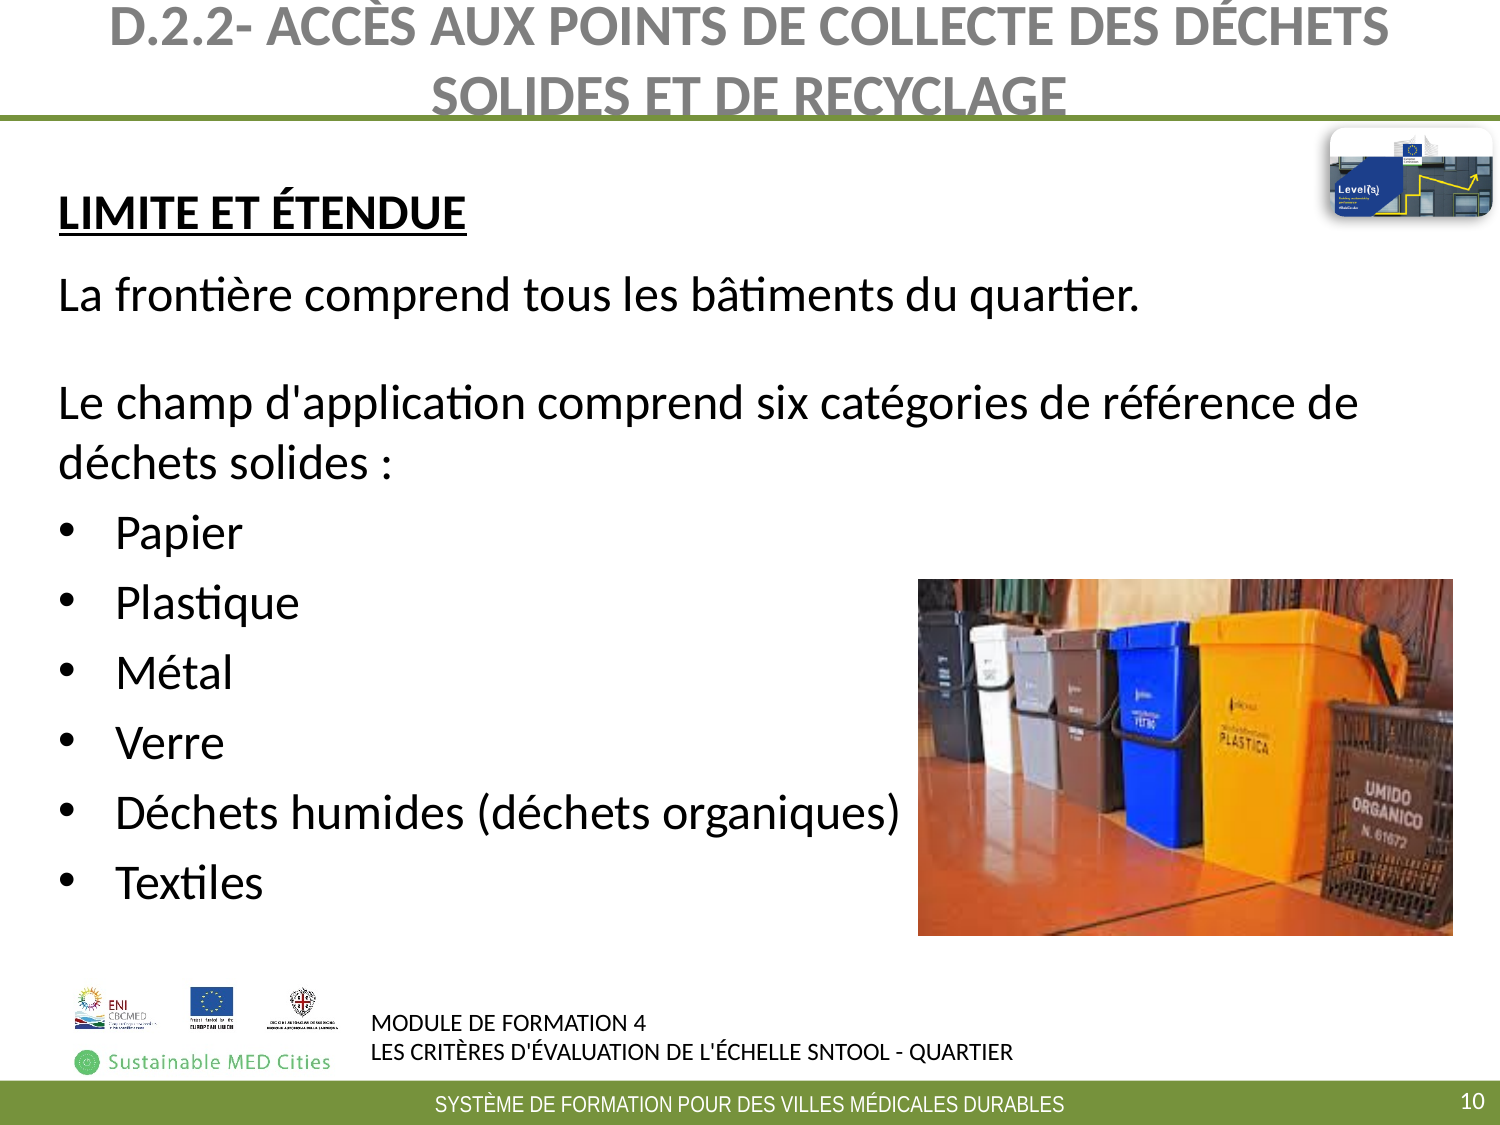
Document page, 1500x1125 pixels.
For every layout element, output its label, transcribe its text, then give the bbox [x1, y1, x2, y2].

picture [918, 579, 1453, 937]
picture [62, 978, 356, 1080]
list LIMITE ET ÉTENDUE La frontière comprend tous les bâtiments du quartier. Le champ d'application comprend six catégories de référence de déchets solides : Papier Plastique Métal Verre Déchets humides (déchets organiques) Textiles [43, 172, 1451, 825]
text_box D.2.2- ACCÈS AUX POINTS DE COLLECTE DES DÉCHETS SOLIDES ET DE RECYCLAGE [0, 0, 1500, 115]
slide_number ‹#› [1149, 1069, 1500, 1125]
picture [1329, 127, 1493, 217]
